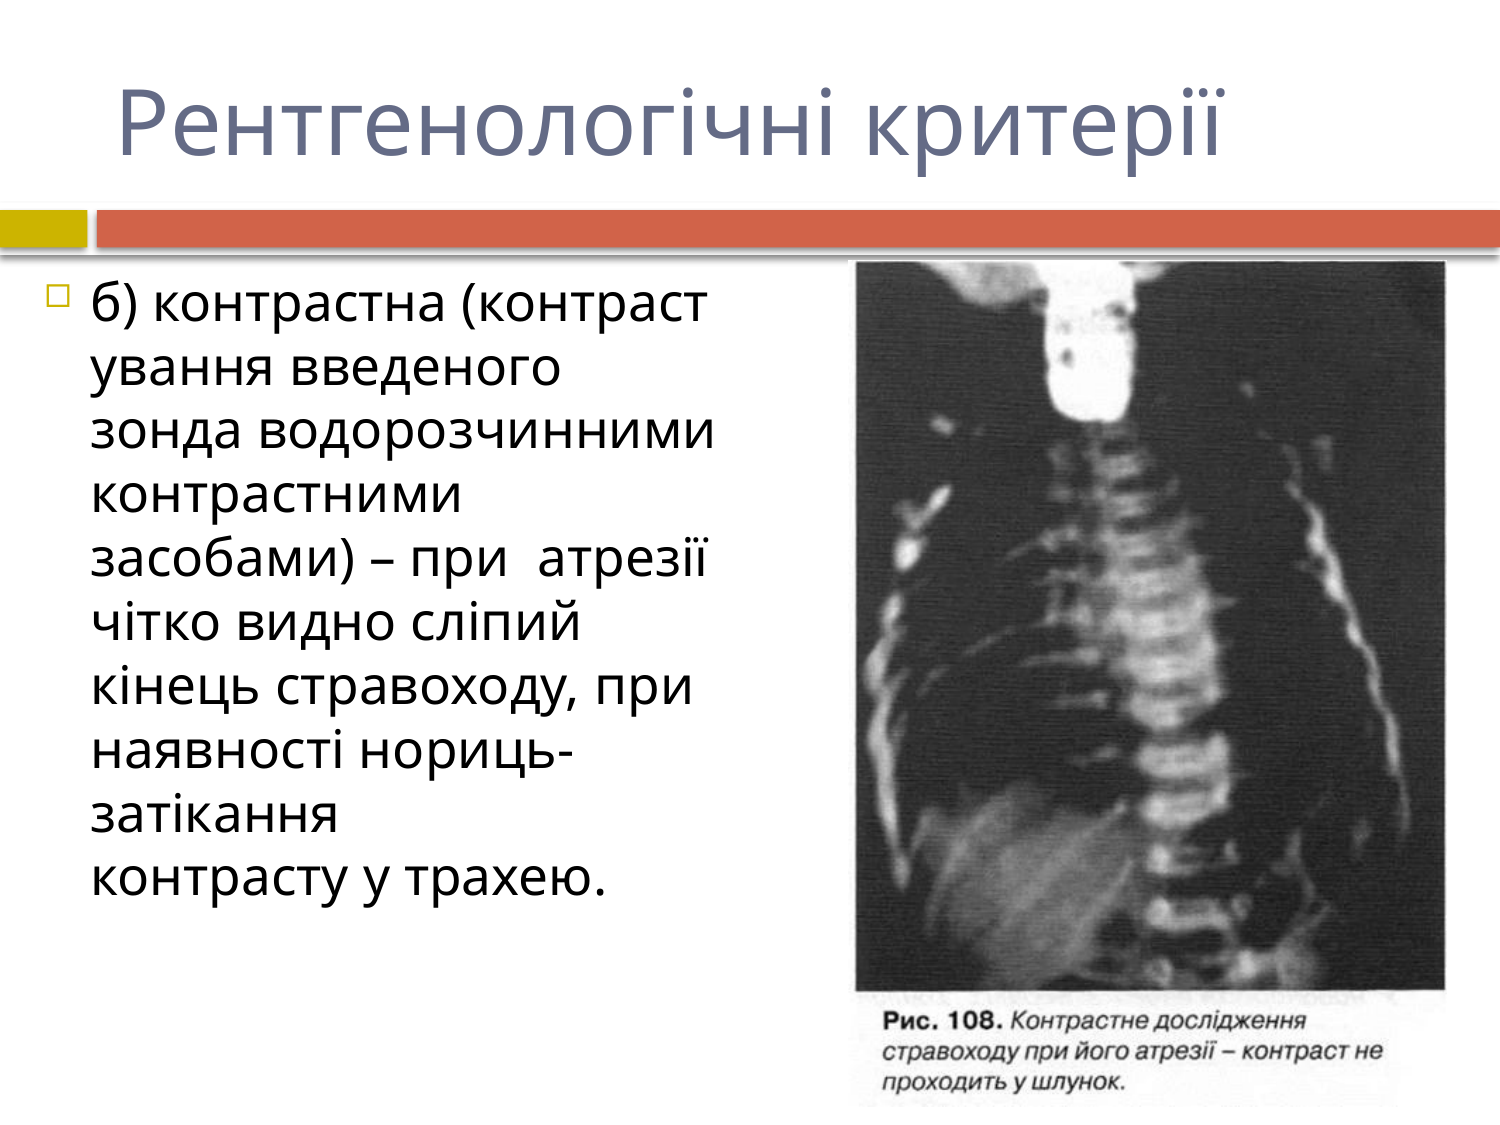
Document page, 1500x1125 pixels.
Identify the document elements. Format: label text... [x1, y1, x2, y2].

title Рентгенологічні критерії [99, 37, 1438, 200]
list б) контрастна (контрастування введеного зонда водорозчинними контрастними засобами) – при атрезії чітко видно сліпий кінець стравоходу, при наявності нориць-затікання контрасту у трахею. [29, 260, 738, 1083]
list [848, 260, 1448, 1108]
